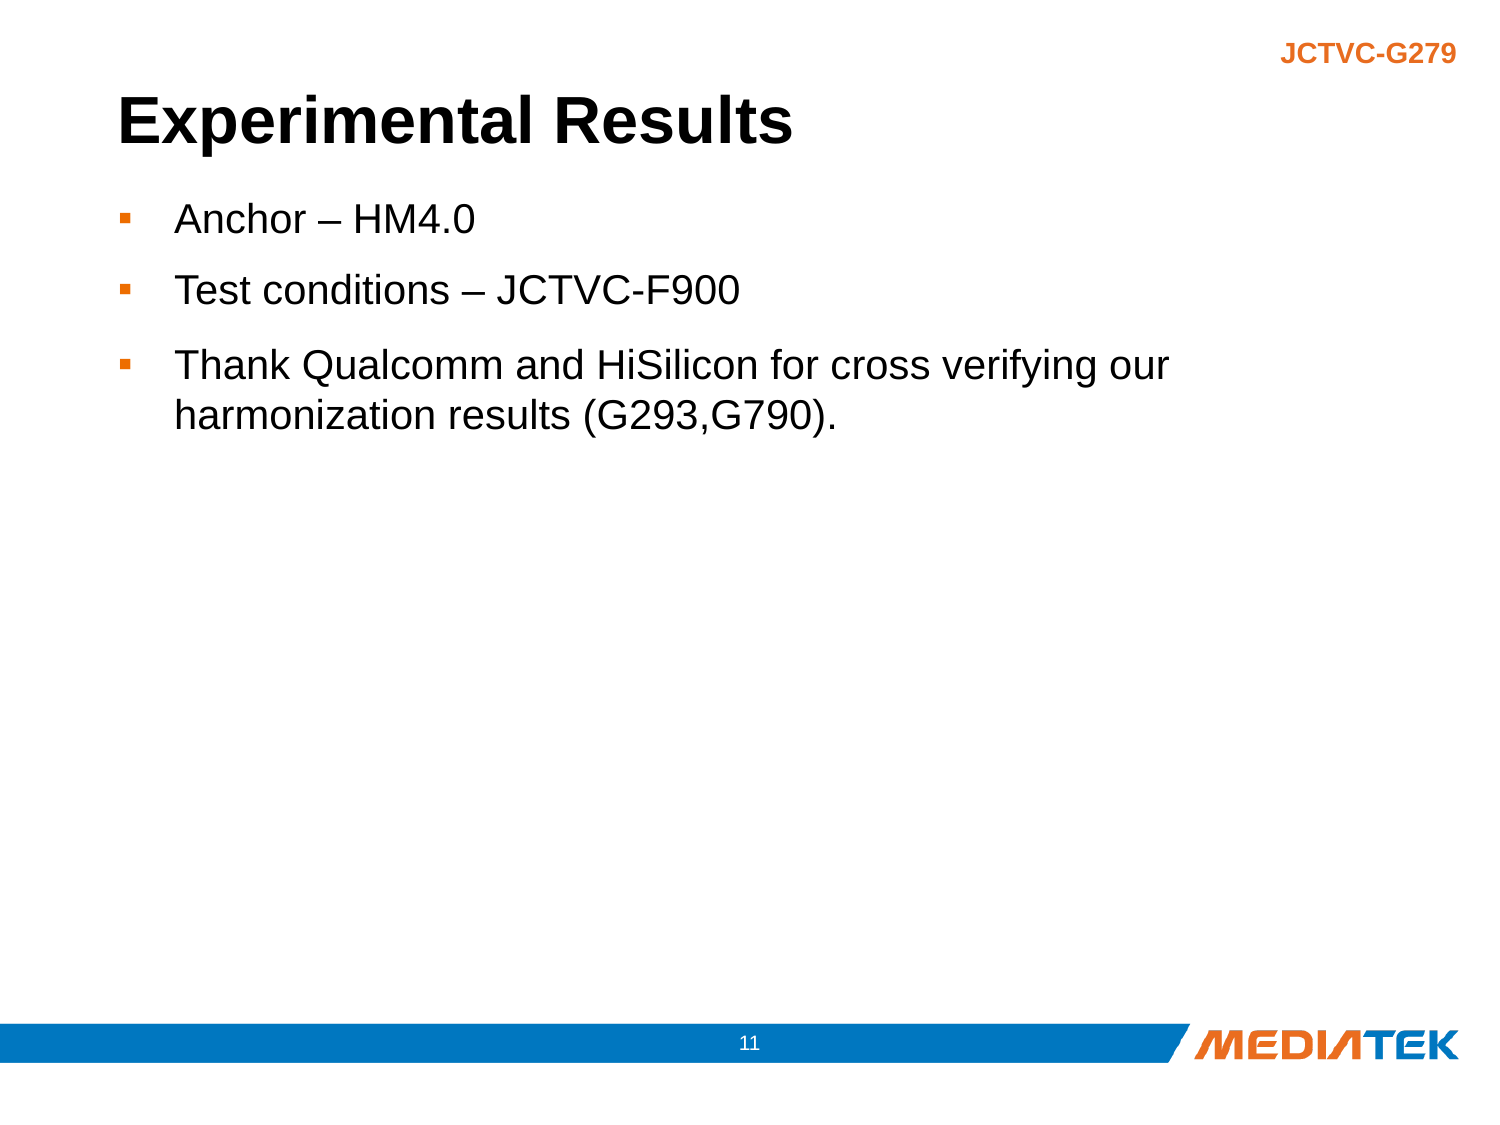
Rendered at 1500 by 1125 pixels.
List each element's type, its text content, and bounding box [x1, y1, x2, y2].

slide_number 10 [711, 1022, 789, 1090]
picture [789, 1023, 1459, 1063]
title Experimental Results [101, 62, 1425, 172]
list Anchor – HM4.0 Test conditions – JCTVC-F900 Thank Qualcomm and HiSilicon for cross verifying our harmonization results (G293,G790). [102, 184, 1425, 998]
picture [0, 1023, 711, 1063]
